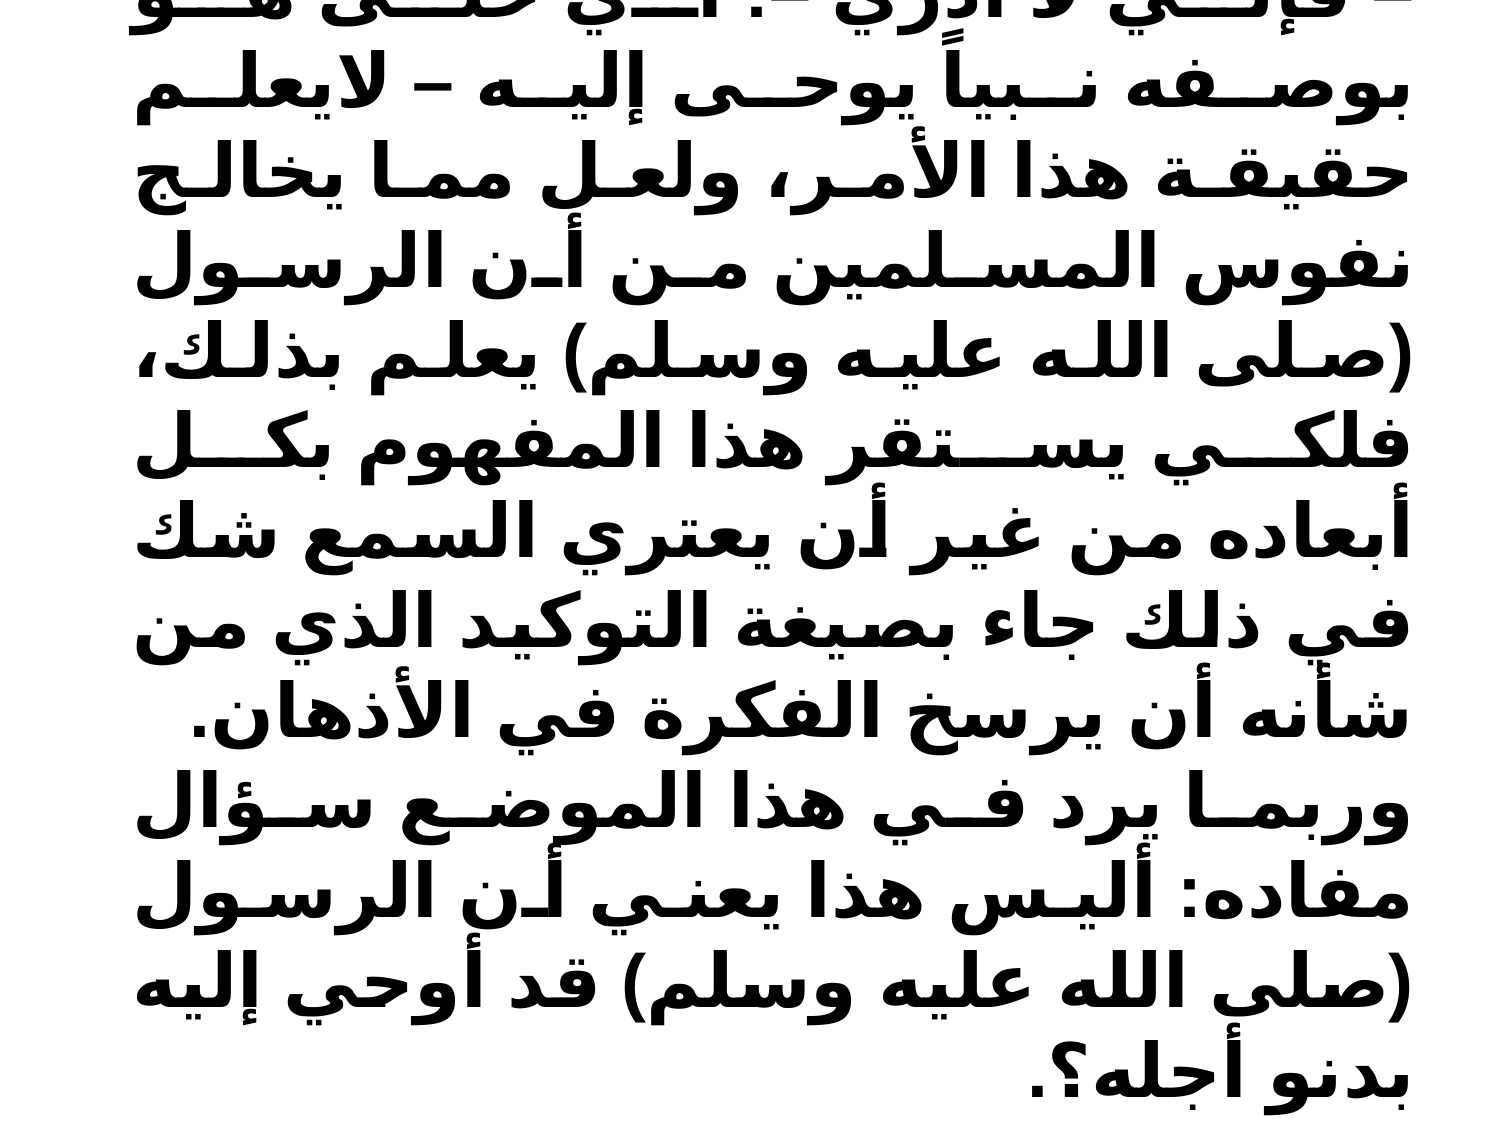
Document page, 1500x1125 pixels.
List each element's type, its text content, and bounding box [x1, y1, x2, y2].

text_box سيكون رحيله. – فإني لا أدري –: أي حتى هو بوصفه نبياً يوحى إليه – لايعلم حقيقة هذا الأمر، ولعل مما يخالج نفوس المسلمين من أن الرسول (صلى الله عليه وسلم) يعلم بذلك، فلكي يستقر هذا المفهوم بكل أبعاده من غير أن يعتري السمع شك في ذلك جاء بصيغة التوكيد الذي من شأنه أن يرسخ الفكرة في الأذهان. وربما يرد في هذا الموضع سؤال مفاده: أليس هذا يعني أن الرسول (صلى الله عليه وسلم) قد أوحي إليه بدنو أجله؟. [117, 0, 1430, 1125]
